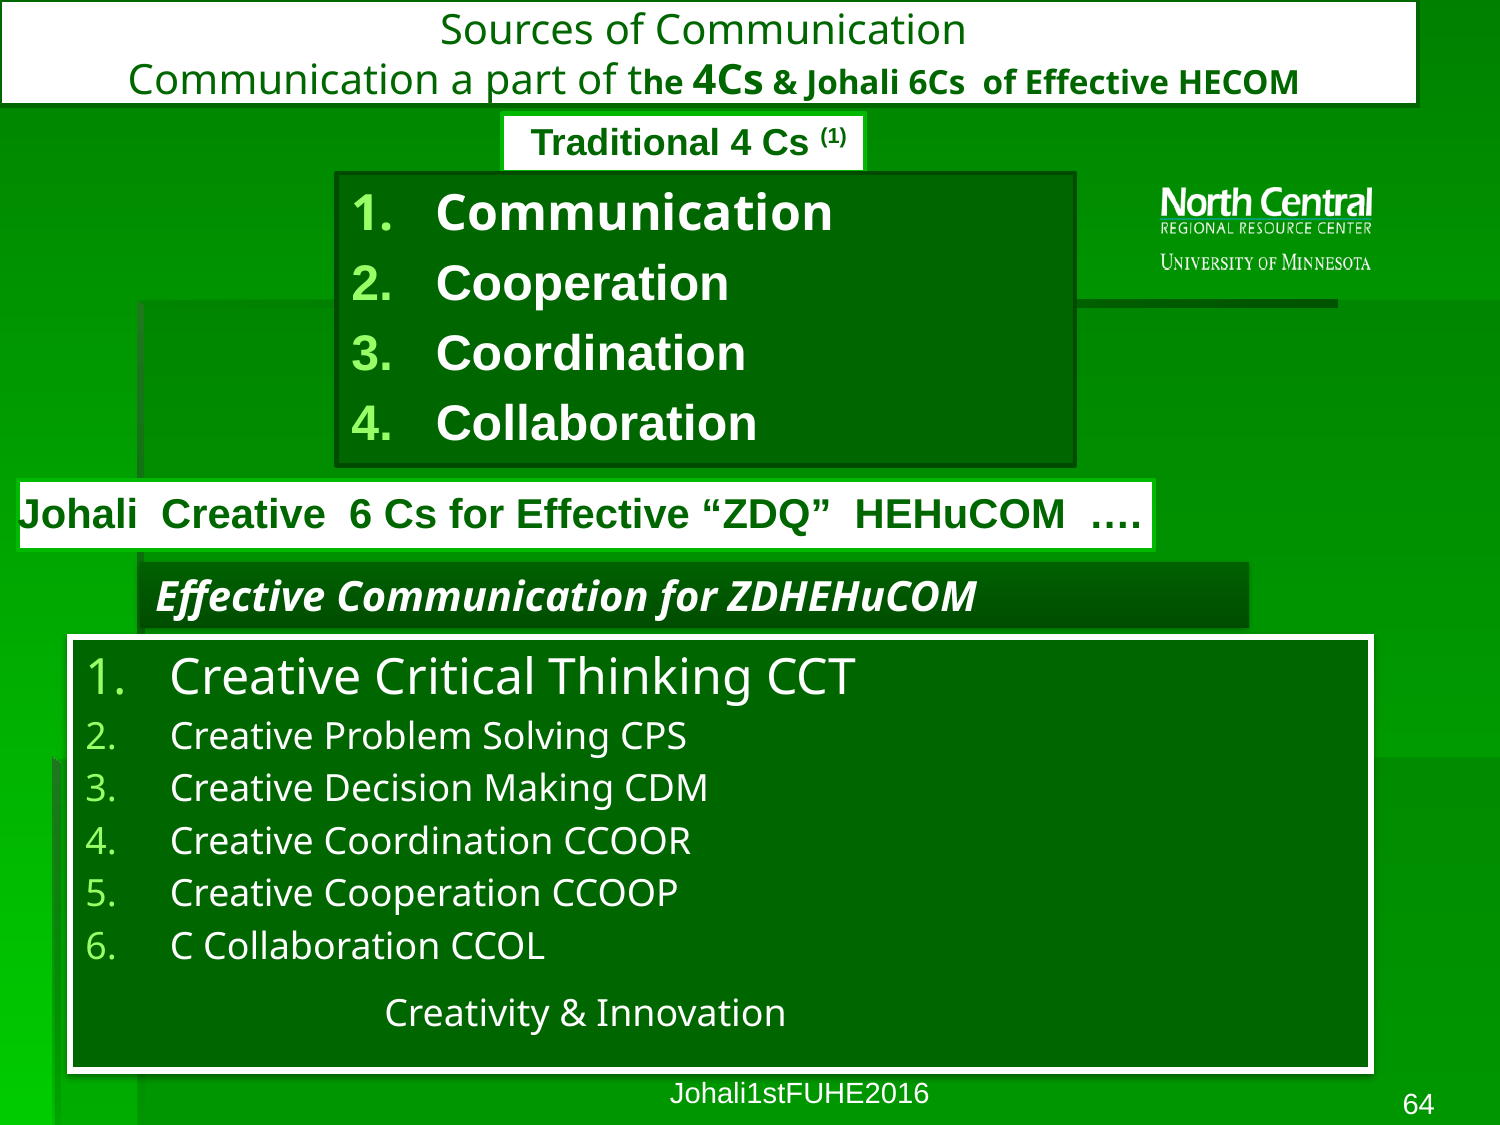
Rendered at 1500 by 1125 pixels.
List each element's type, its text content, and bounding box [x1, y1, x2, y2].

text_box Effective Communication for ZDHEHuCOM [140, 562, 1250, 628]
slide_number 64 [1137, 1077, 1451, 1103]
picture [1159, 187, 1372, 270]
footer Johali1stFUHE2016 [562, 1066, 1038, 1109]
text_box Traditional 4 Cs (1) [500, 111, 867, 171]
text_box Communication Cooperation Coordination Collaboration [334, 171, 1077, 468]
list Creative Critical Thinking CCT Creative Problem Solving CPS Creative Decision Making CDM Creative Coordination CCOOR Creative Cooperation CCOOP C Collaboration CCOL Creativity & Innovation [67, 634, 1374, 1074]
title Sources of Communication Communication a part of the 4Cs & Johali 6Cs of Effective HECOM [0, 0, 1420, 108]
text_box Johali Creative 6 Cs for Effective “ZDQ” HEHuCOM …. [16, 478, 1156, 552]
